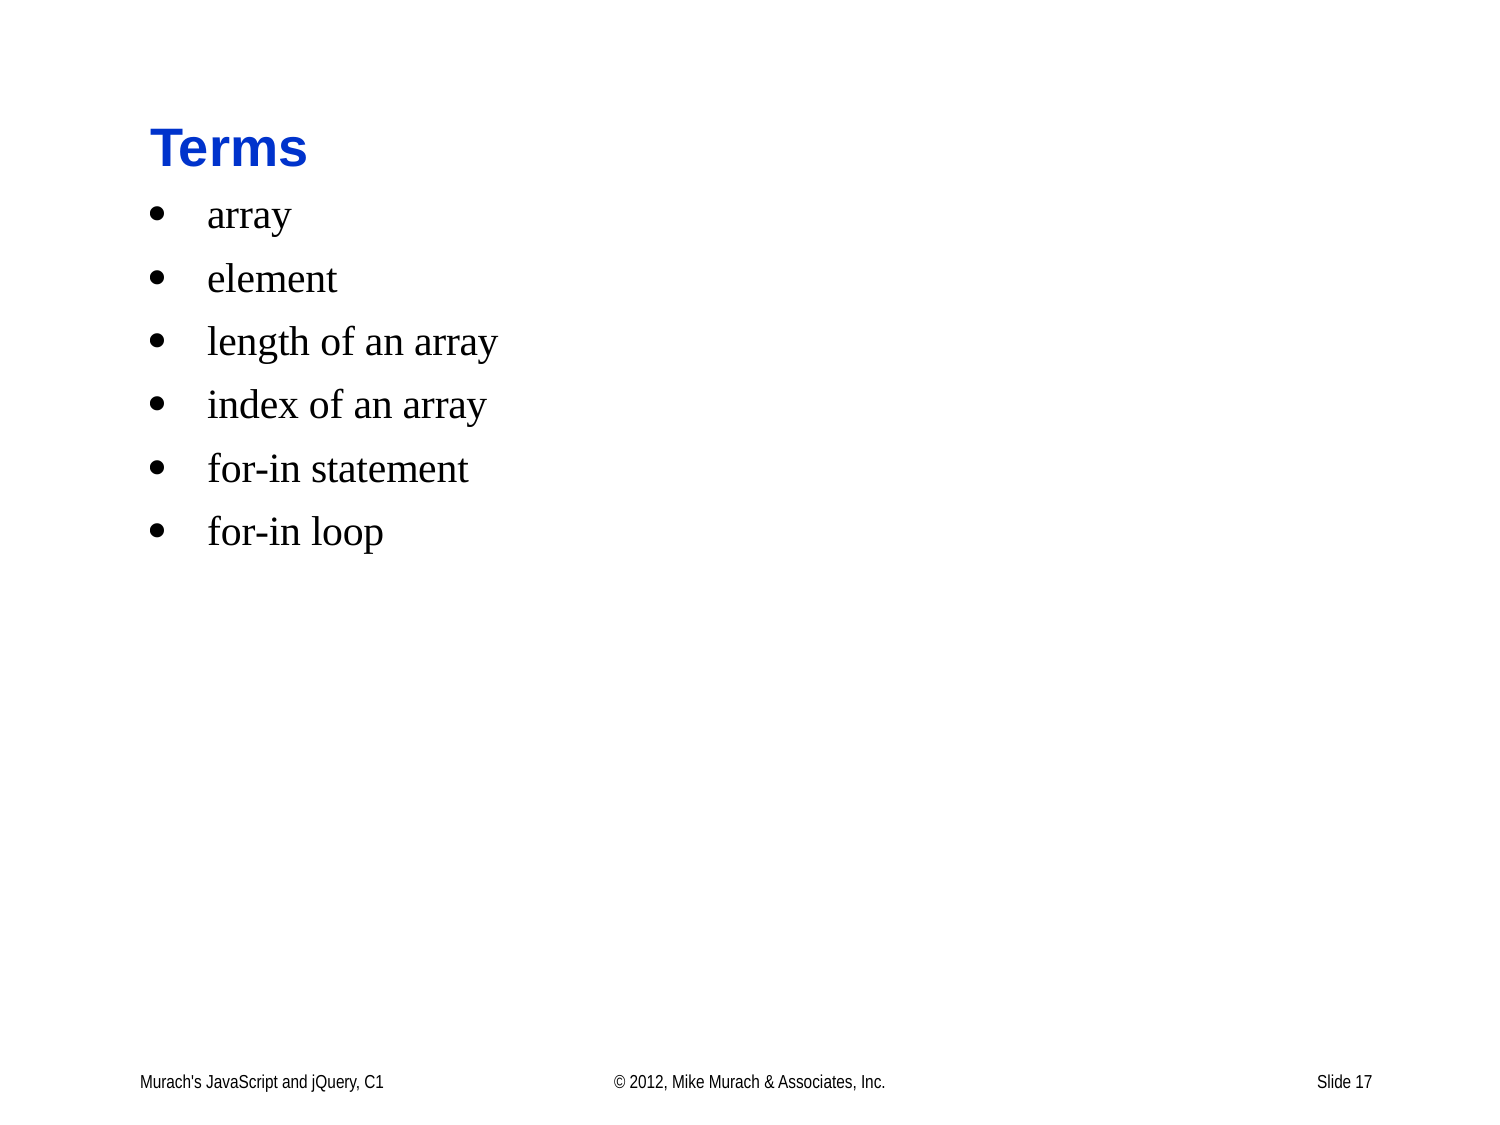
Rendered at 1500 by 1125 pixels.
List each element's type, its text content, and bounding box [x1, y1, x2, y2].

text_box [149, 187, 1348, 569]
slide_number Murach's JavaScript and jQuery, C1 [125, 1025, 450, 1100]
slide_number Slide 17 [1074, 1025, 1388, 1100]
footer © 2012, Mike Murach & Associates, Inc. [474, 1025, 1025, 1100]
title Terms [150, 112, 1350, 179]
